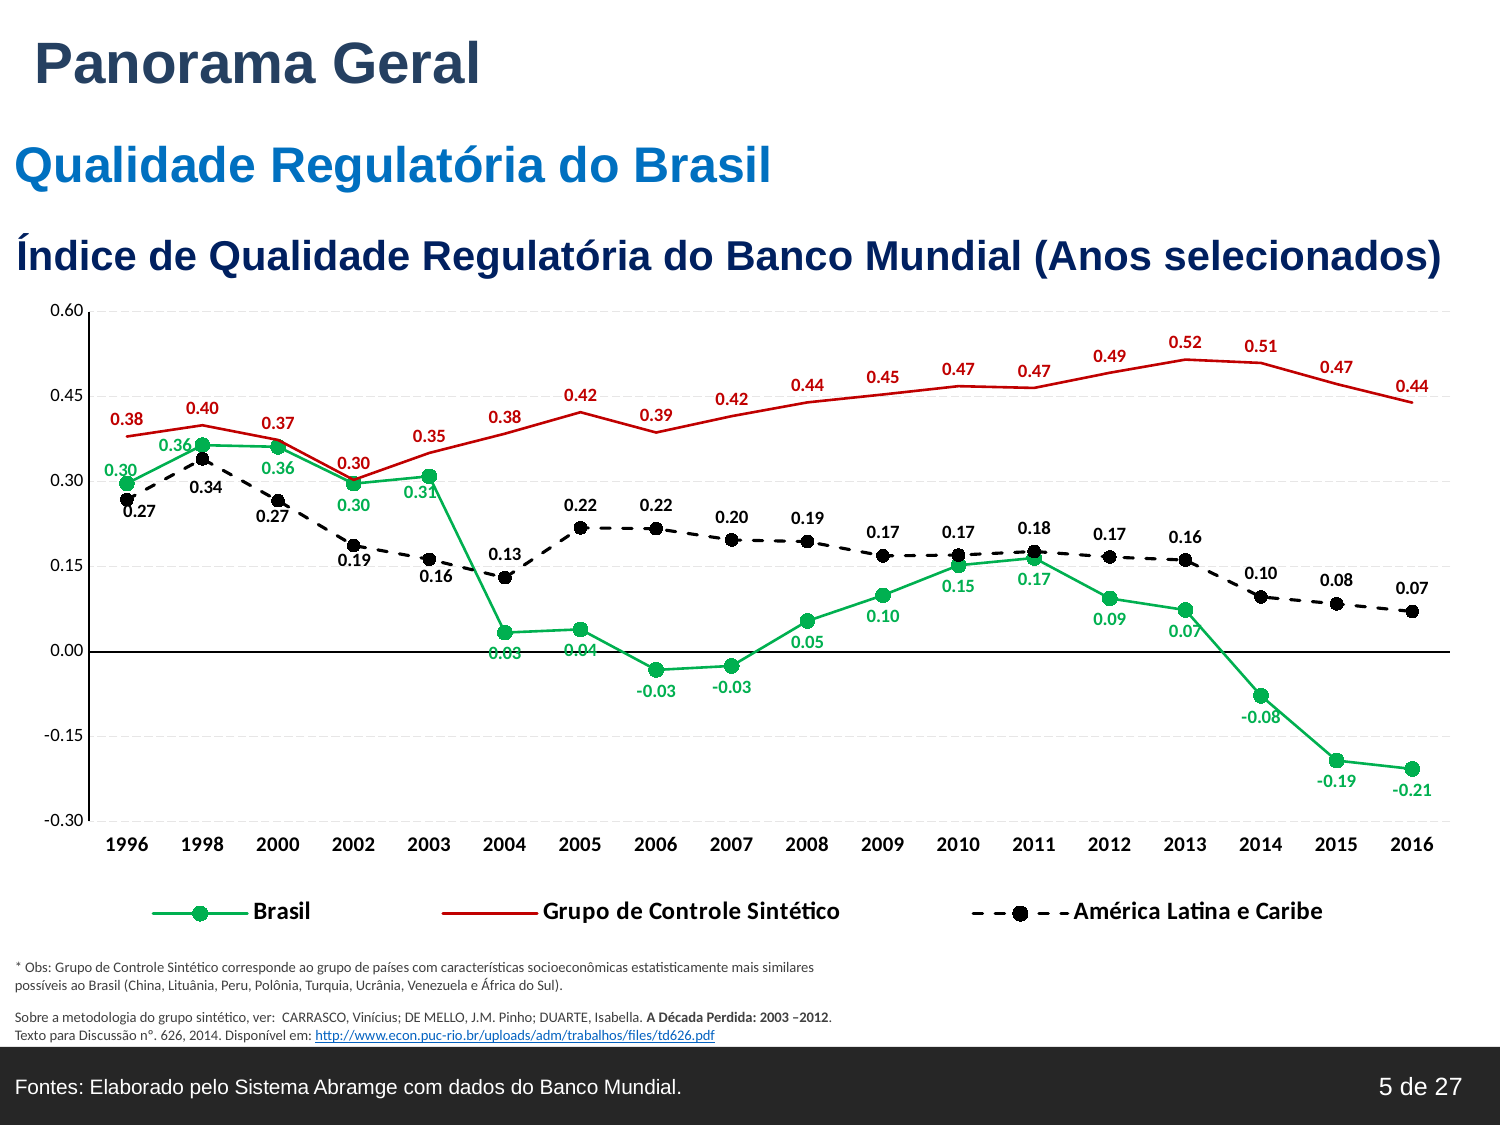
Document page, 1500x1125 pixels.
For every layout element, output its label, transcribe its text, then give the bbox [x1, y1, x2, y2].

text_box Fontes: Elaborado pelo Sistema Abramge com dados do Banco Mundial. [0, 1066, 722, 1106]
text_box Panorama Geral [19, 17, 1461, 103]
text_box * Obs: Grupo de Controle Sintético corresponde ao grupo de países com características socioeconômicas estatisticamente mais similares possíveis ao Brasil (China, Lituânia, Peru, Polônia, Turquia, Ucrânia, Venezuela e África do Sul). Sobre a metodologia do grupo sintético, ver: CARRASCO, Vinícius; DE MELLO, J.M. Pinho; DUARTE, Isabella. A Década Perdida: 2003 –2012. Texto para Discussão nº. 626, 2014. Disponível em: http://www.econ.puc-rio.br/uploads/adm/trabalhos/files/td626.pdf [0, 950, 851, 1051]
chart [29, 299, 1452, 939]
text_box Índice de Qualidade Regulatória do Banco Mundial (Anos selecionados) [1, 221, 1500, 287]
text_box Qualidade Regulatória do Brasil [0, 124, 1298, 200]
